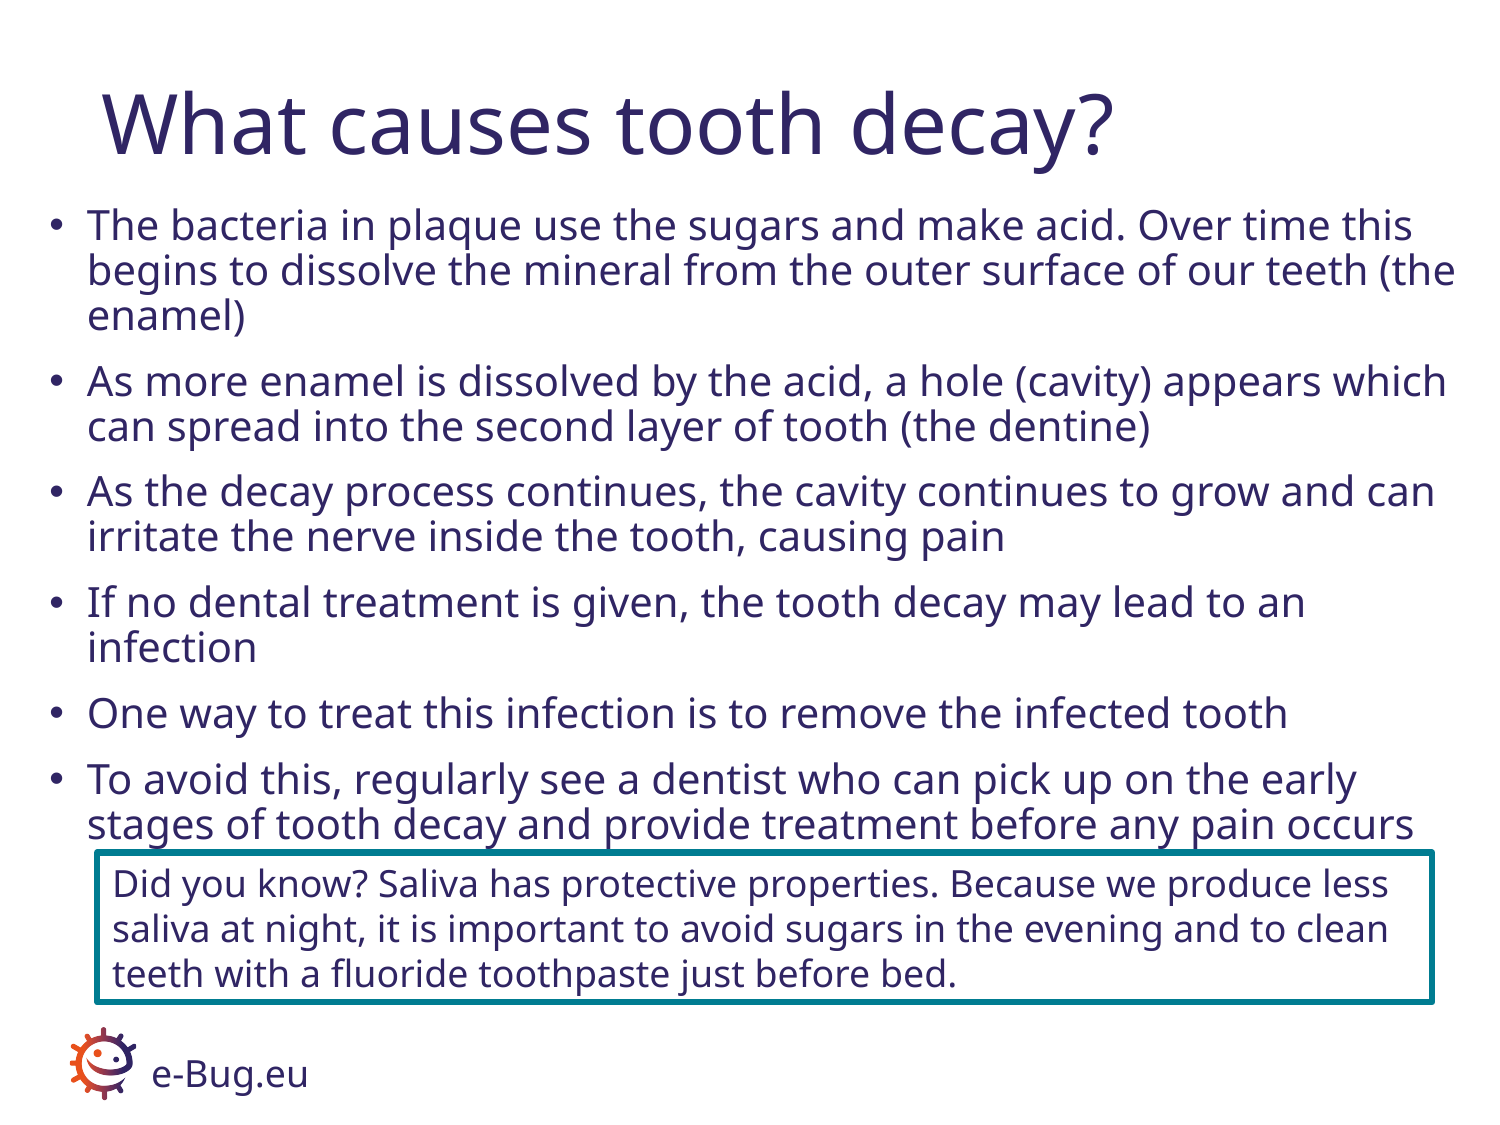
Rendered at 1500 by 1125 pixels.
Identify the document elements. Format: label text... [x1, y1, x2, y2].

list The bacteria in plaque use the sugars and make acid. Over time this begins to dissolve the mineral from the outer surface of our teeth (the enamel) As more enamel is dissolved by the acid, a hole (cavity) appears which can spread into the second layer of tooth (the dentine) As the decay process continues, the cavity continues to grow and can irritate the nerve inside the tooth, causing pain If no dental treatment is given, the tooth decay may lead to an infection One way to treat this infection is to remove the infected tooth To avoid this, regularly see a dentist who can pick up on the early stages of tooth decay and provide treatment before any pain occurs [34, 196, 1483, 768]
footer e-Bug.eu [136, 1042, 643, 1103]
title What causes tooth decay? [86, 19, 1437, 196]
text_box Did you know? Saliva has protective properties. Because we produce less saliva at night, it is important to avoid sugars in the evening and to clean teeth with a fluoride toothpaste just before bed. [97, 852, 1432, 1003]
picture [69, 1027, 137, 1103]
